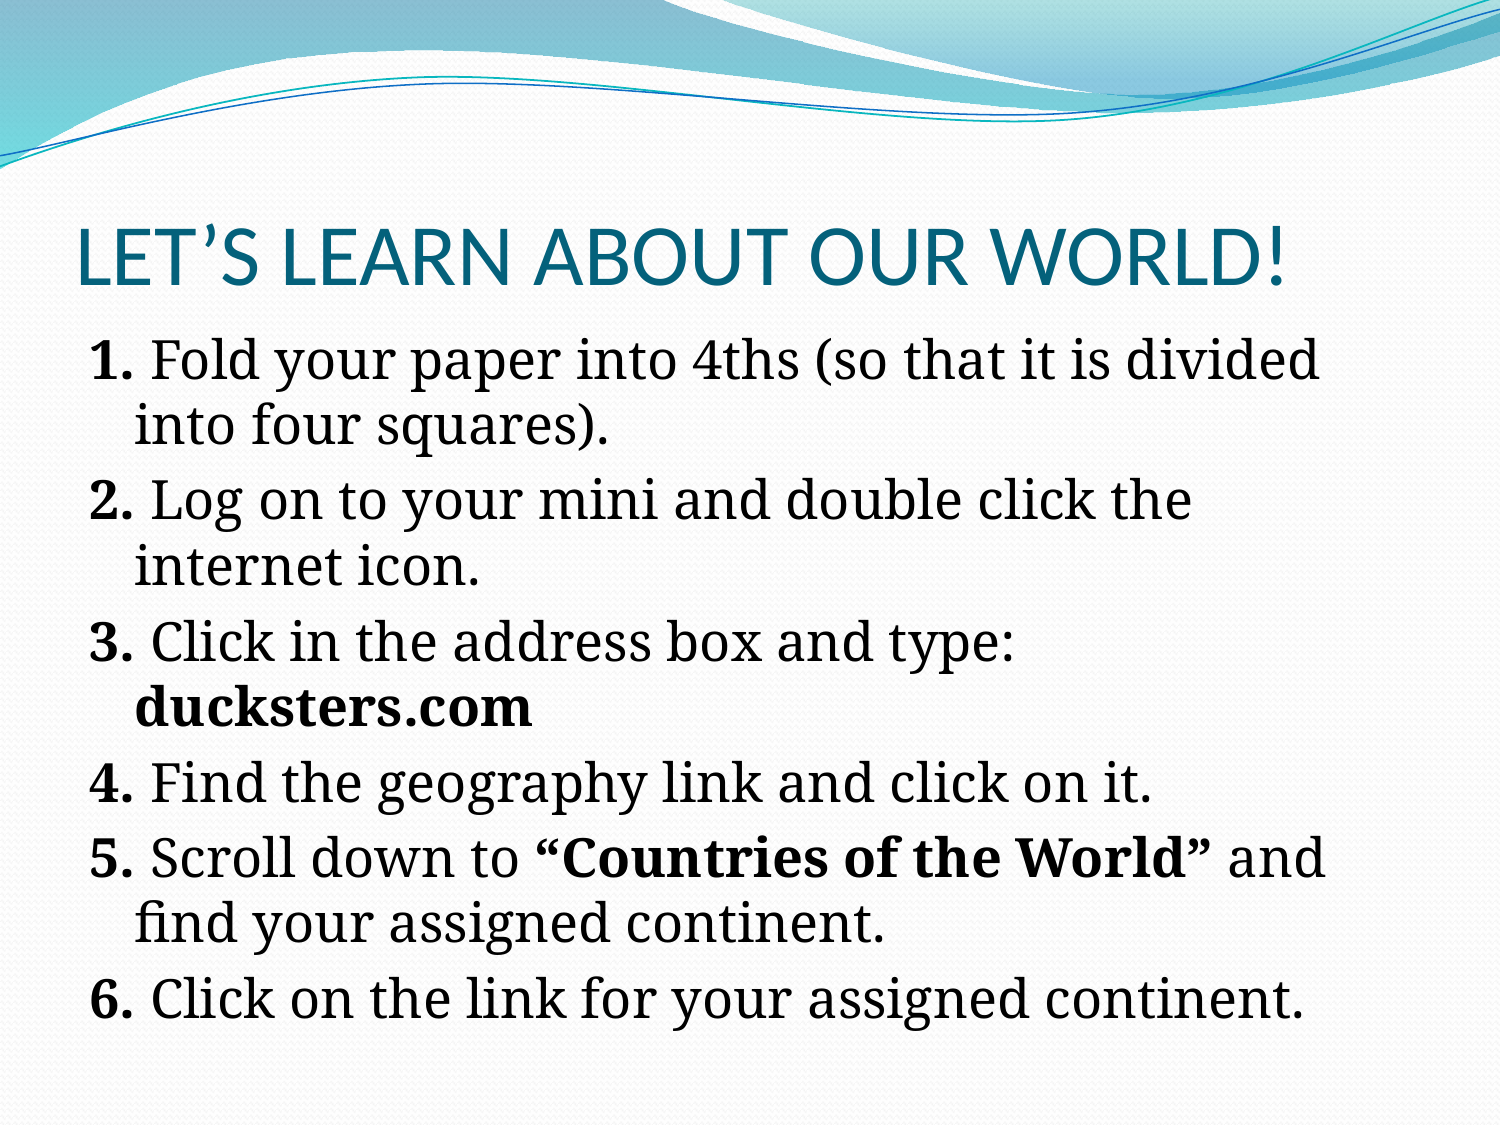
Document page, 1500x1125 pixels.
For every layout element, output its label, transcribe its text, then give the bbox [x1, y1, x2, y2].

list 1. Fold your paper into 4ths (so that it is divided into four squares). 2. Log on to your mini and double click the internet icon. 3. Click in the address box and type: ducksters.com 4. Find the geography link and click on it. 5. Scroll down to “Countries of the World” and find your assigned continent. 6. Click on the link for your assigned continent. [75, 317, 1425, 1038]
title LET’S LEARN ABOUT OUR WORLD! [75, 115, 1425, 303]
